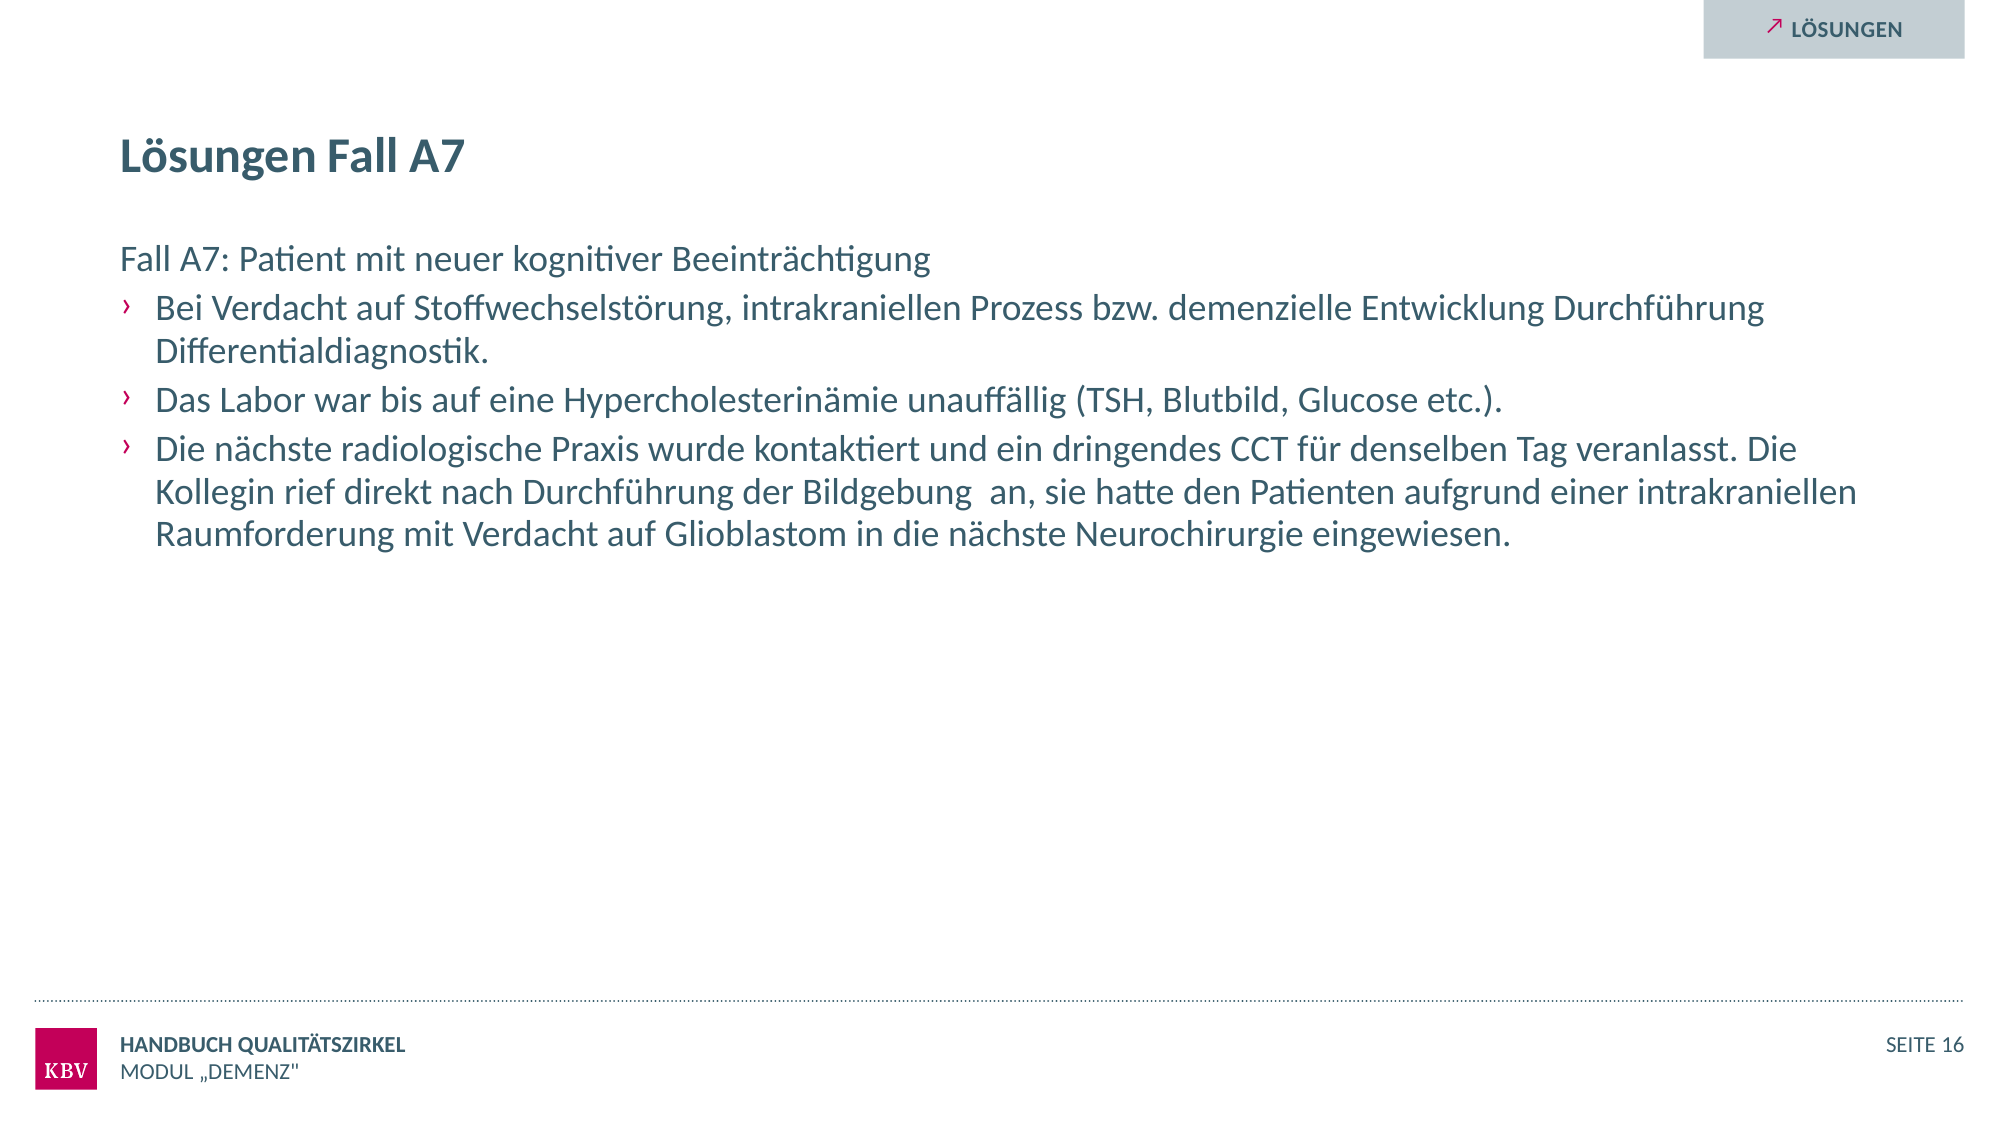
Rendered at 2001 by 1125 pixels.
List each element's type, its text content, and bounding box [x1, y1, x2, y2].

footer Handbuch Qualitätszirkel [120, 1030, 1668, 1057]
list Lösungen [1703, 0, 1965, 59]
title Lösungen Fall A7 [120, 129, 1880, 201]
slide_number Modul „Demenz" [120, 1057, 1668, 1084]
slide_number Seite 16 [1787, 1030, 1965, 1057]
list Fall A7: Patient mit neuer kognitiver Beeinträchtigung Bei Verdacht auf Stoffwechselstörung, intrakraniellen Prozess bzw. demenzielle Entwicklung Durchführung Differentialdiagnostik. Das Labor war bis auf eine Hypercholesterinämie unauffällig (TSH, Blutbild, Glucose etc.). Die nächste radiologische Praxis wurde kontaktiert und ein dringendes CCT für denselben Tag veranlasst. Die Kollegin rief direkt nach Durchführung der Bildgebung an, sie hatte den Patienten aufgrund einer intrakraniellen Raumforderung mit Verdacht auf Glioblastom in die nächste Neurochirurgie eingewiesen. [120, 237, 1880, 945]
